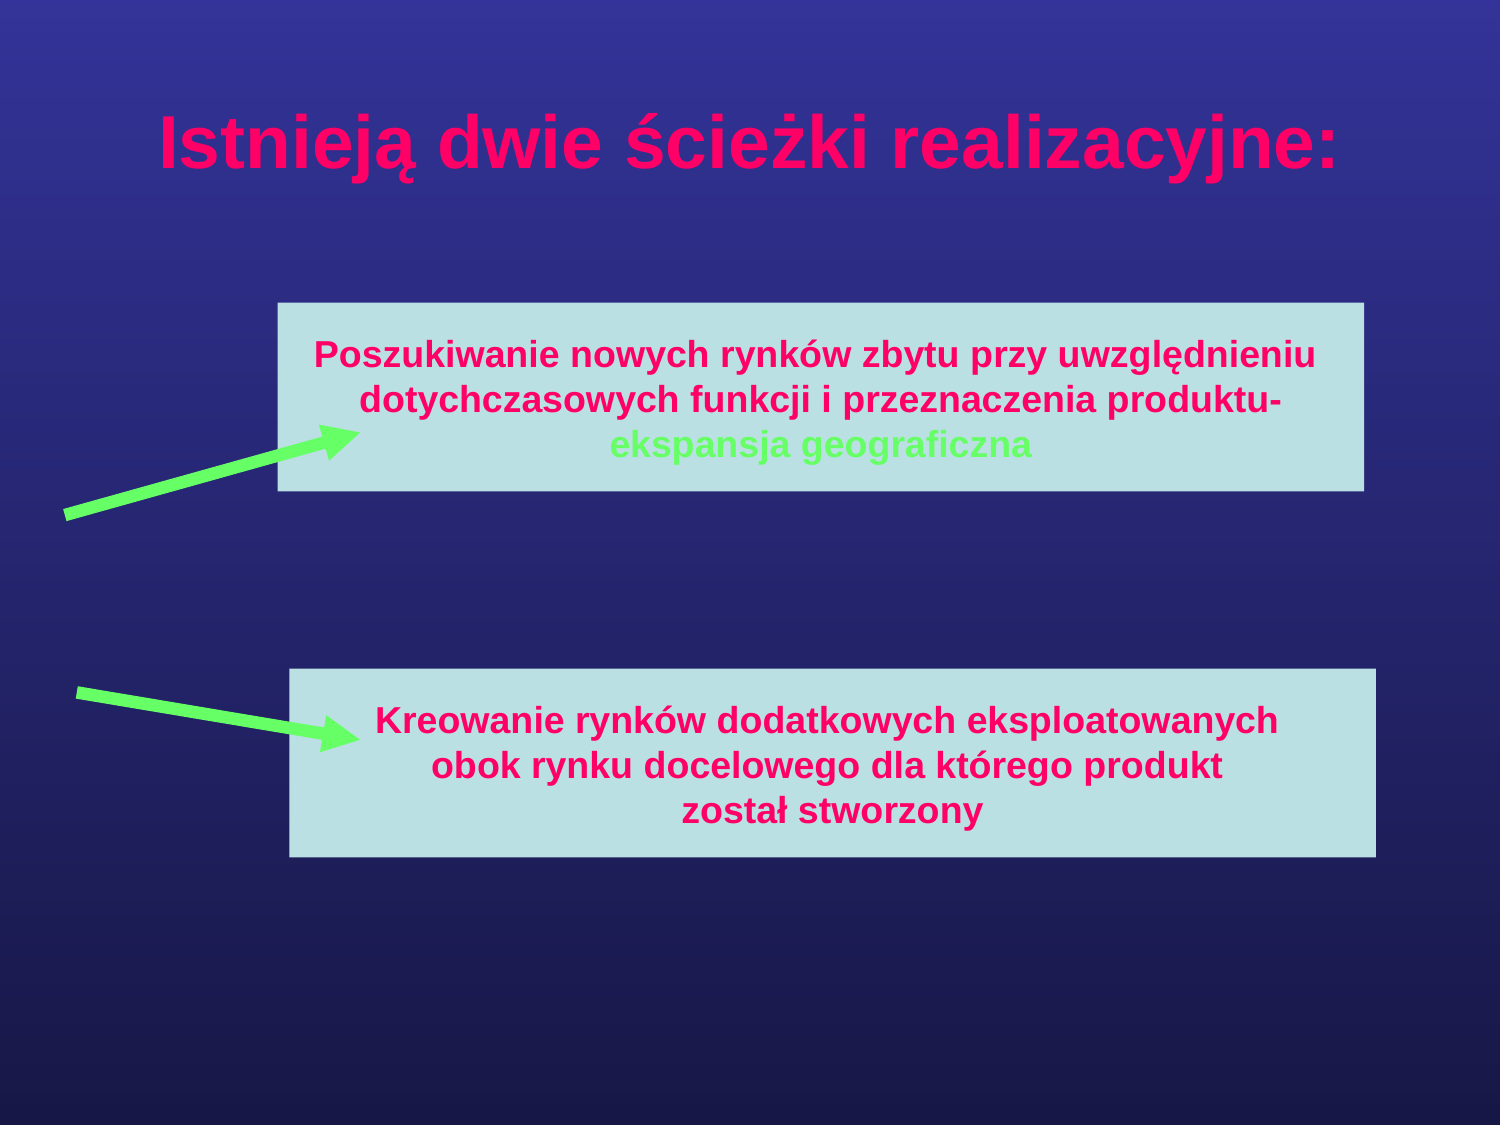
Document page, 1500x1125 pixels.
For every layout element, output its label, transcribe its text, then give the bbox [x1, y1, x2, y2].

text_box [76, 692, 361, 744]
title Istnieją dwie ścieżki realizacyjne: [74, 44, 1426, 233]
text_box Kreowanie rynków dodatkowych eksploatowanych obok rynku docelowego dla którego produkt został stworzony [289, 668, 1376, 858]
text_box Poszukiwanie nowych rynków zbytu przy uwzględnieniu dotychczasowych funkcji i przeznaczenia produktu- ekspansja geograficzna [277, 302, 1365, 492]
text_box [64, 429, 361, 516]
